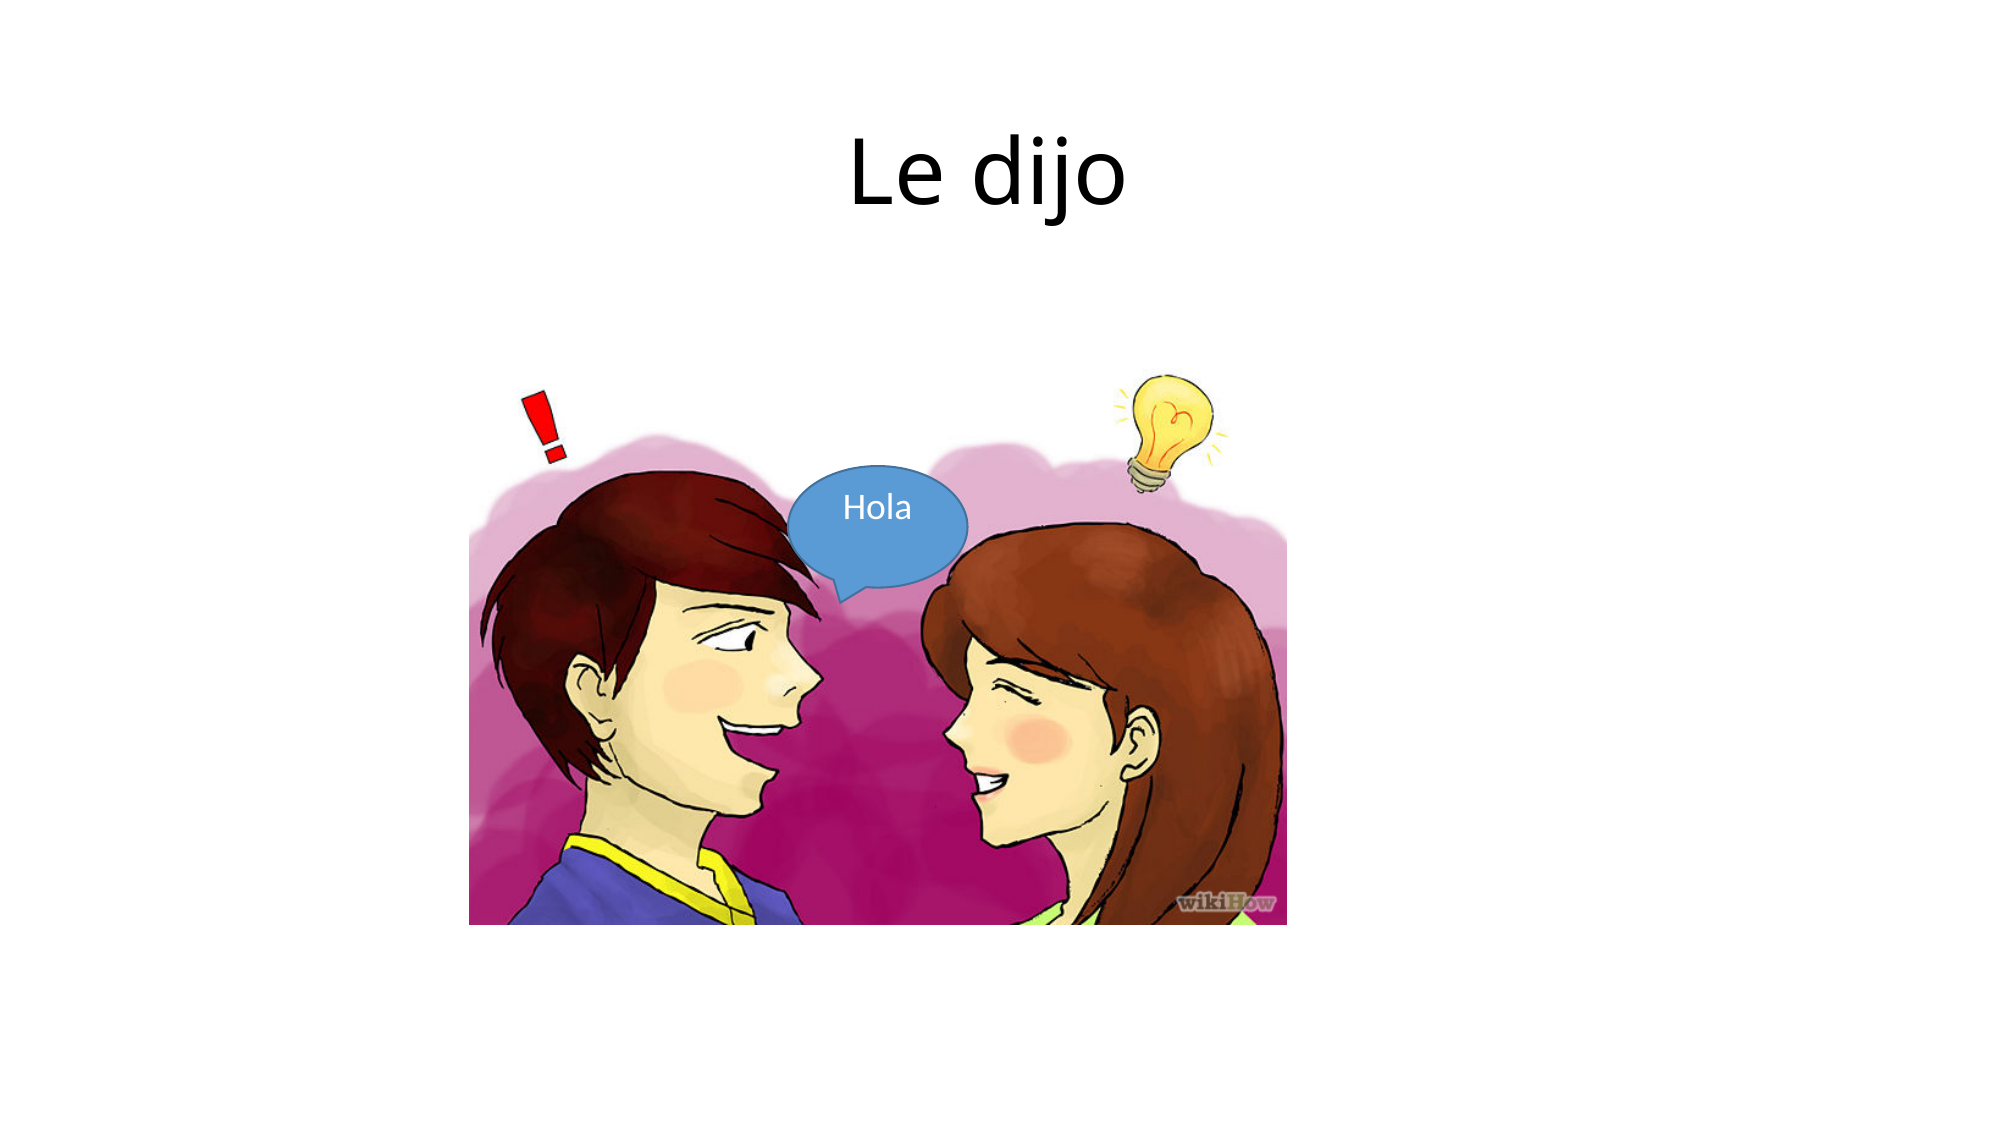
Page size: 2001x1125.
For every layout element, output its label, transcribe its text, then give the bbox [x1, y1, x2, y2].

picture [469, 310, 1287, 925]
title Le dijo [137, 66, 1863, 284]
